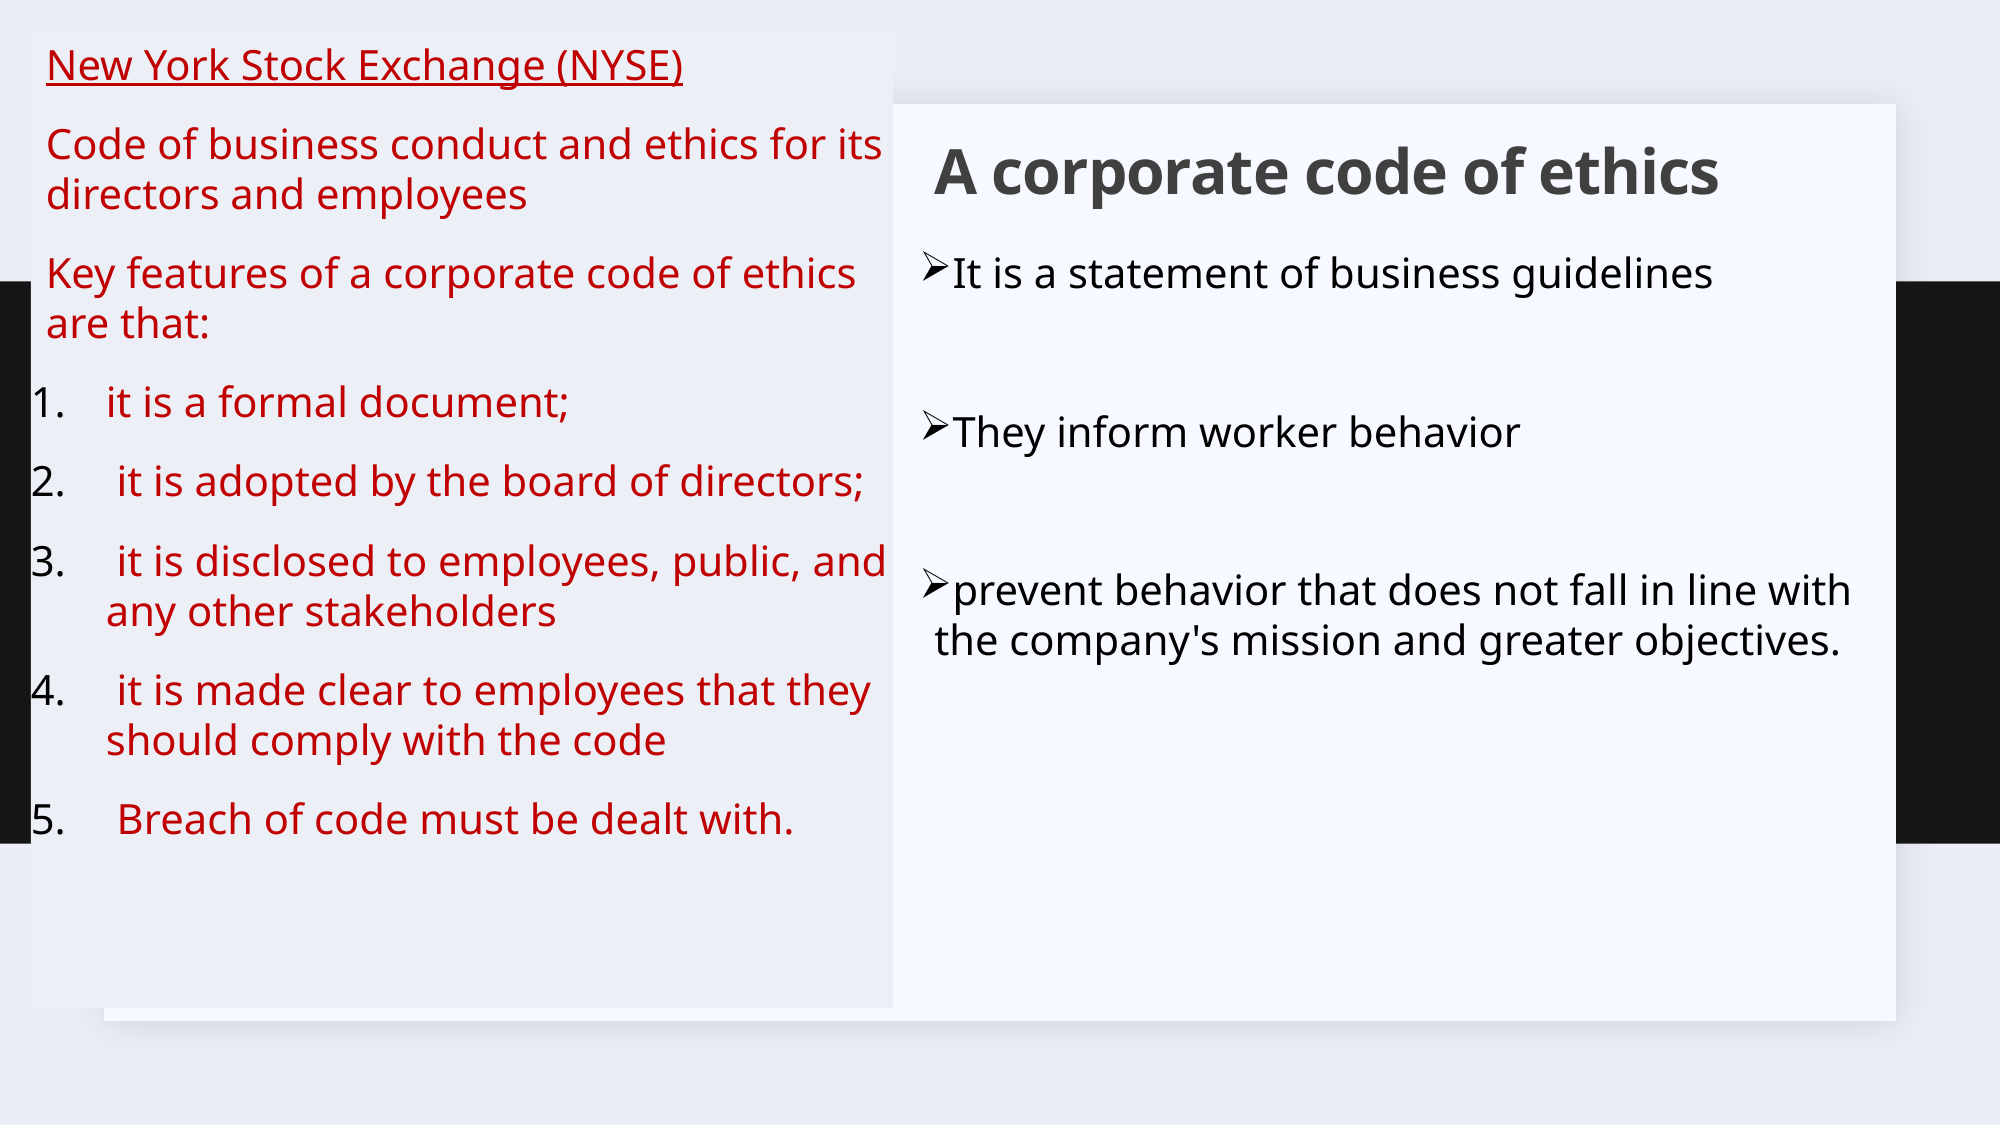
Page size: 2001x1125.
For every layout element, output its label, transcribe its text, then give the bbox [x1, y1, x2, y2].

list It is a statement of business guidelines They inform worker behavior prevent behavior that does not fall in line with the company's mission and greater objectives. [919, 239, 1857, 974]
title A corporate code of ethics [919, 125, 1857, 223]
list New York Stock Exchange (NYSE) Code of business conduct and ethics for its directors and employees Key features of a corporate code of ethics are that: it is a formal document; it is adopted by the board of directors; it is disclosed to employees, public, and any other stakeholders it is made clear to employees that they should comply with the code Breach of code must be dealt with. [30, 30, 893, 1008]
